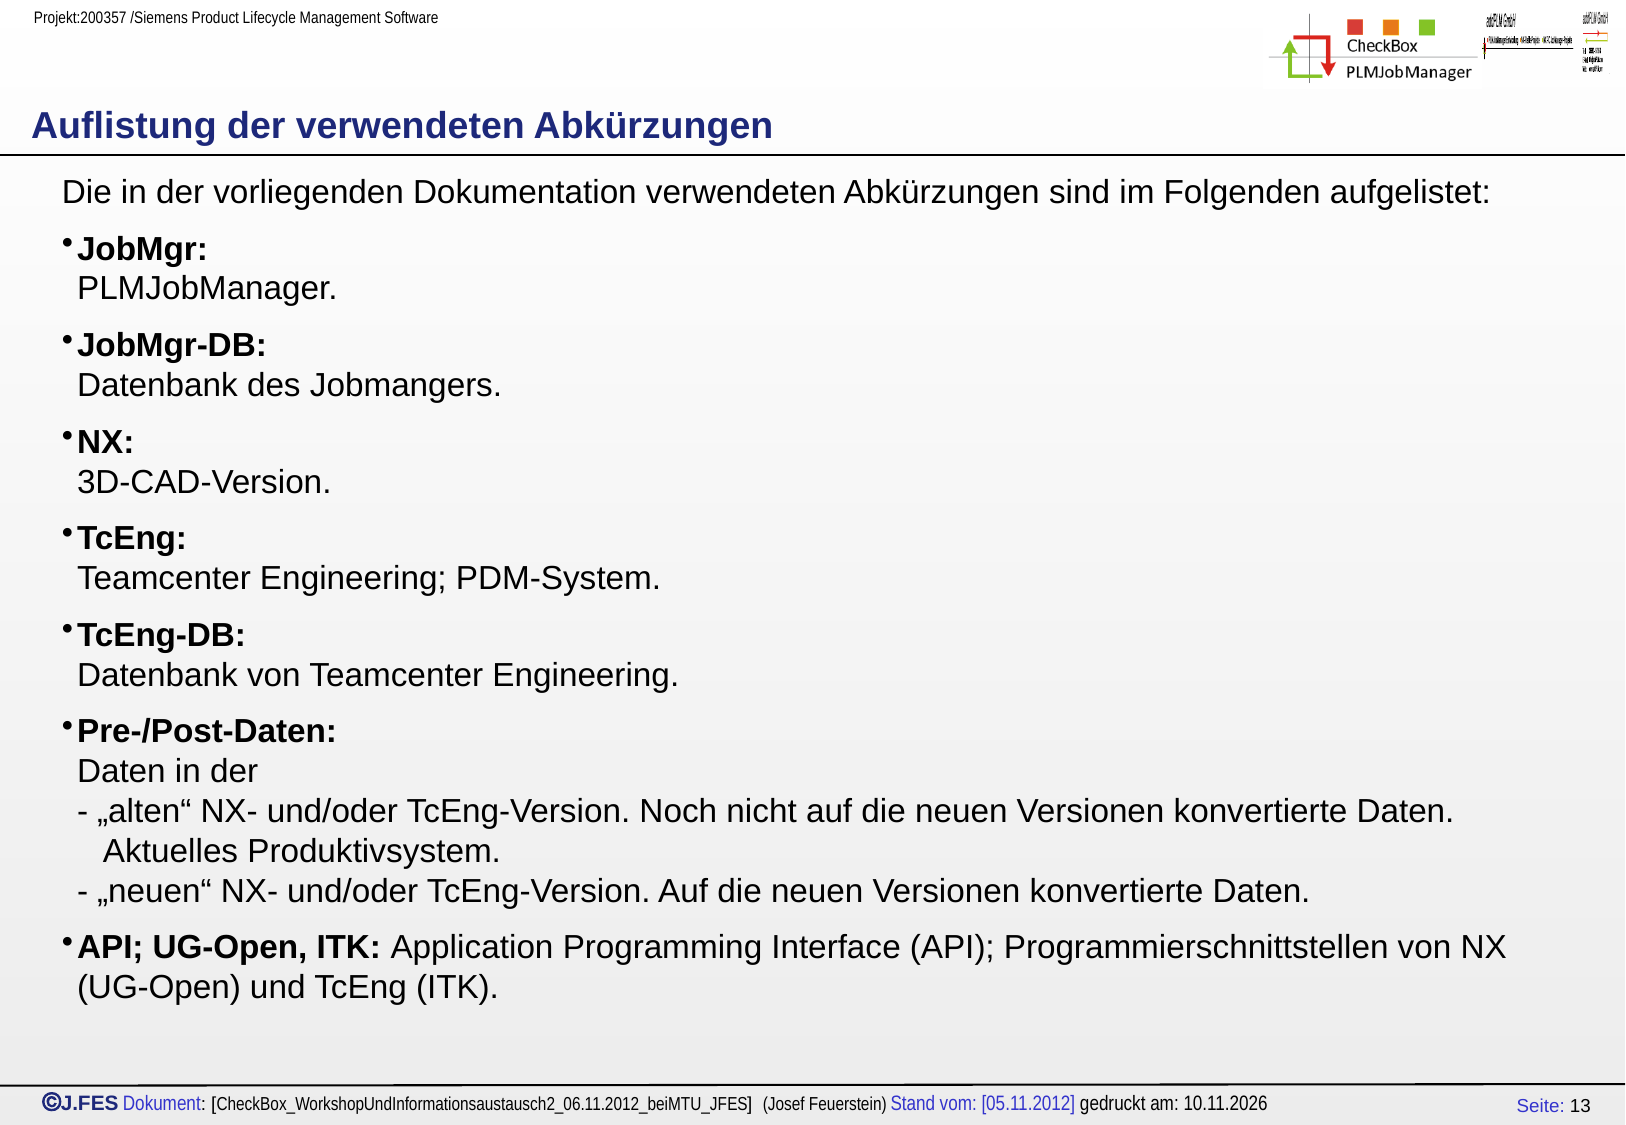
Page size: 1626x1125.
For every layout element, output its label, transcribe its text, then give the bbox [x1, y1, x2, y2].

text_box Die in der vorliegenden Dokumentation verwendeten Abkürzungen sind im Folgenden aufgelistet: JobMgr: PLMJobManager. JobMgr-DB: Datenbank des Jobmangers. NX: 3D-CAD-Version. TcEng: Teamcenter Engineering; PDM-System. TcEng-DB: Datenbank von Teamcenter Engineering. Pre-/Post-Daten: Daten in der - „alten“ NX- und/oder TcEng-Version. Noch nicht auf die neuen Versionen konvertierte Daten. Aktuelles Produktivsystem. - „neuen“ NX- und/oder TcEng-Version. Auf die neuen Versionen konvertierte Daten. API; UG-Open, ITK: Application Programming Interface (API); Programmierschnittstellen von NX (UG-Open) und TcEng (ITK). [61, 170, 1557, 1006]
title Auflistung der verwendeten Abkürzungen [30, 73, 1600, 147]
picture [1263, 10, 1482, 73]
